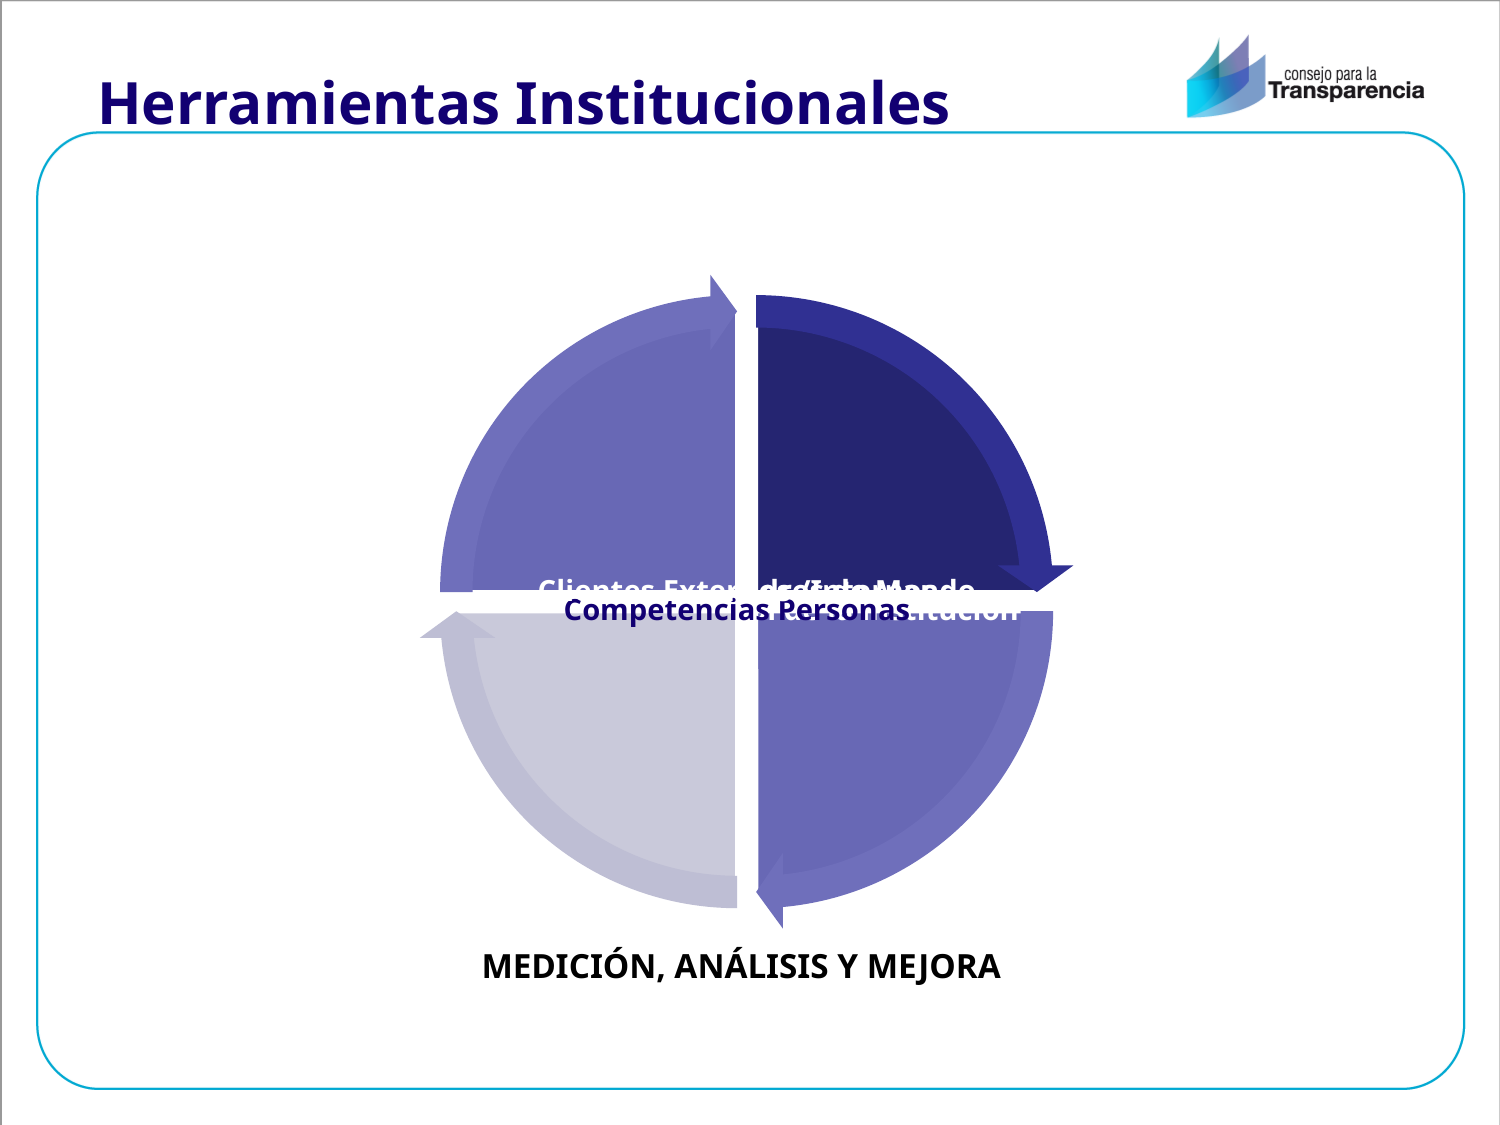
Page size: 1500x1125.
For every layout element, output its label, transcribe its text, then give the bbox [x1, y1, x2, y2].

text_box MEDICIÓN, ANÁLISIS Y MEJORA [304, 952, 1179, 993]
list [111, 266, 1388, 943]
picture [0, 0, 1500, 1125]
title Herramientas Institucionales [81, 34, 1358, 168]
